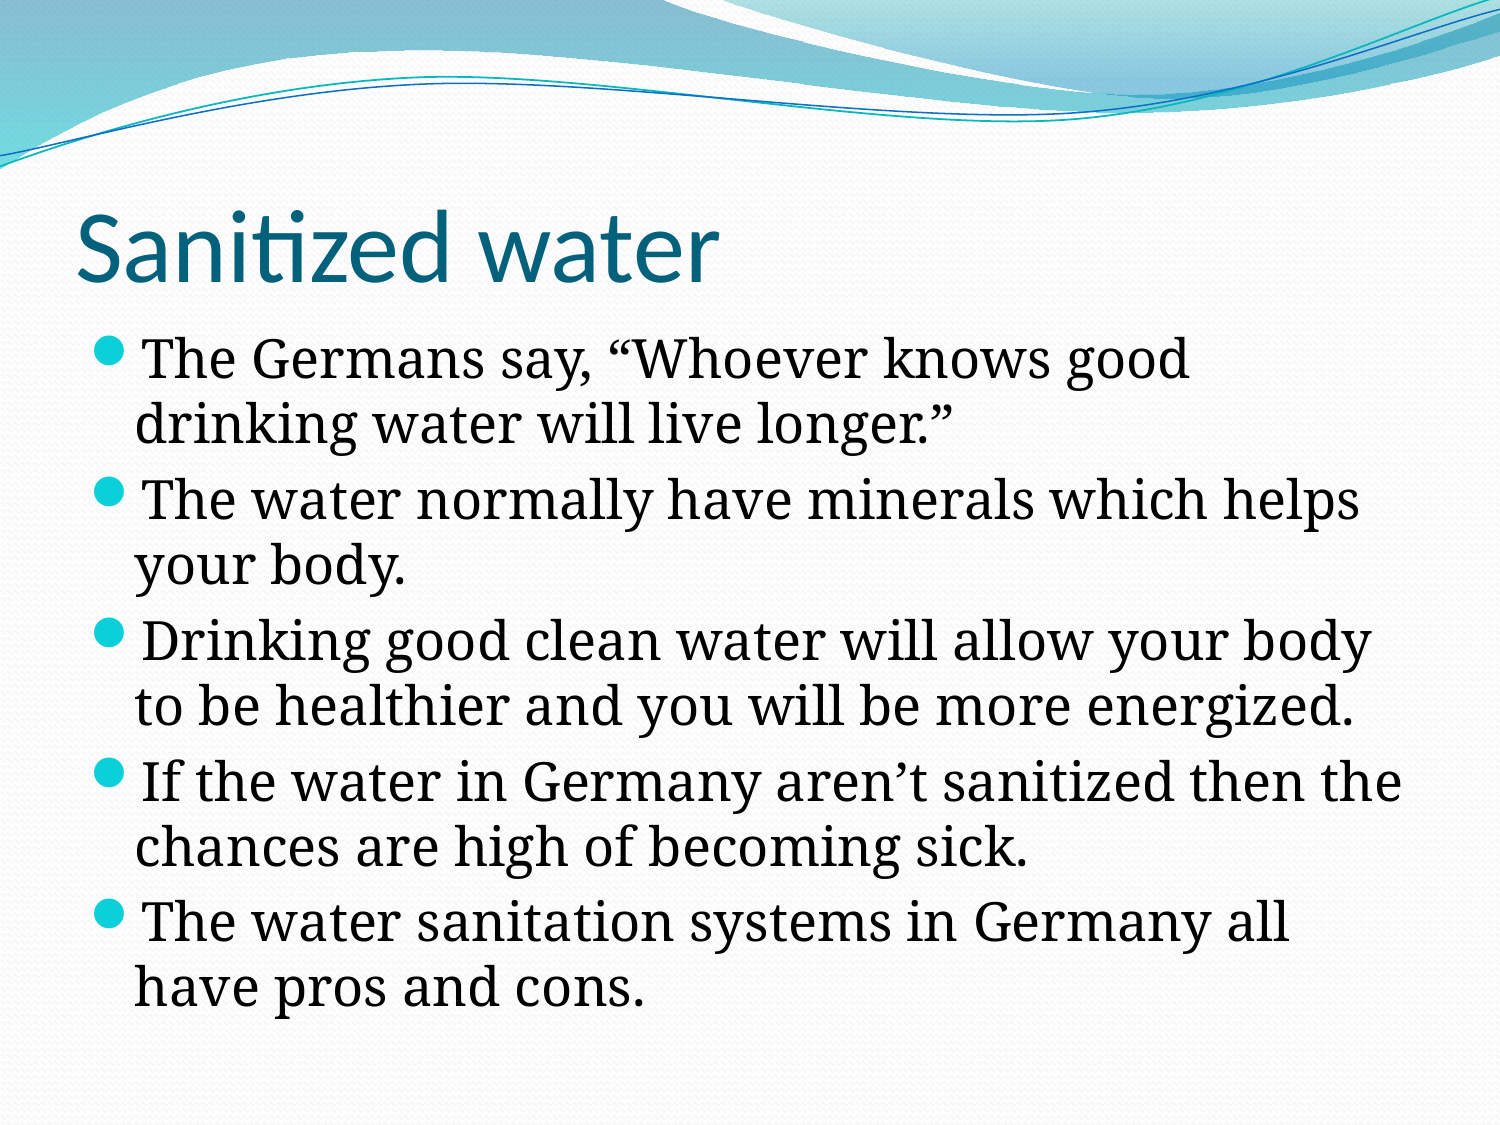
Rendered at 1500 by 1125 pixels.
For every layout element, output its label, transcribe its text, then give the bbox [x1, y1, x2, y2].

list The Germans say, “Whoever knows good drinking water will live longer.” The water normally have minerals which helps your body. Drinking good clean water will allow your body to be healthier and you will be more energized. If the water in Germany aren’t sanitized then the chances are high of becoming sick. The water sanitation systems in Germany all have pros and cons. [75, 317, 1425, 1038]
title Sanitized water [75, 115, 1425, 303]
